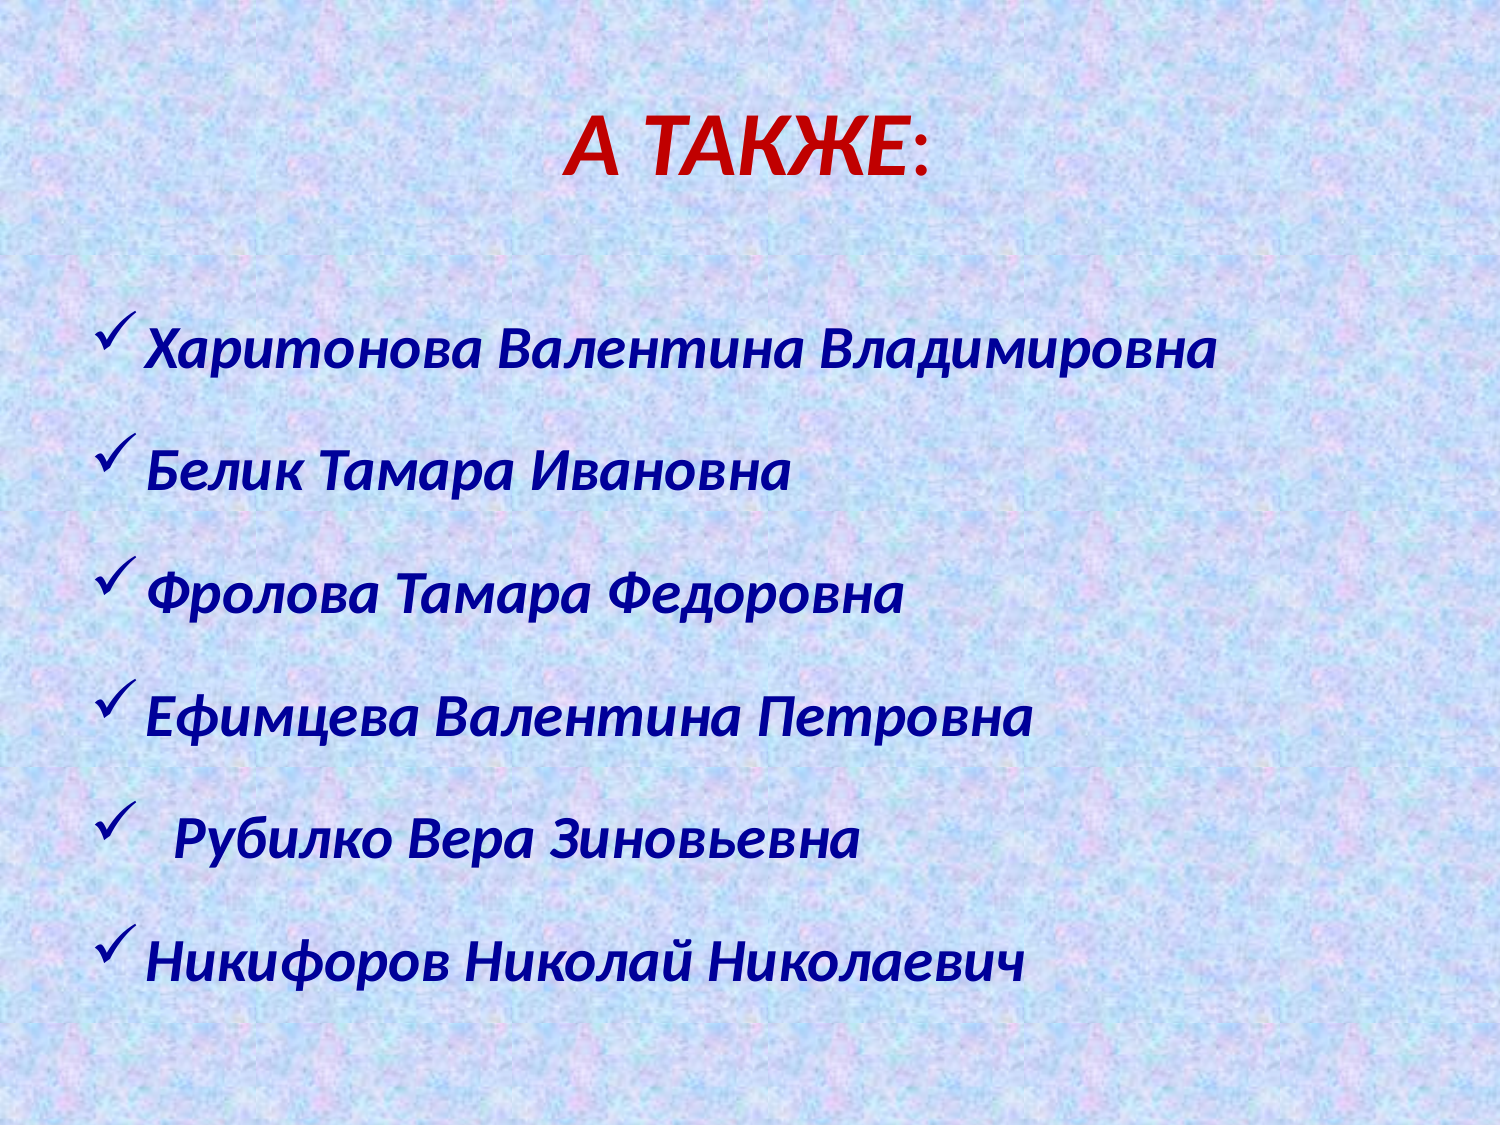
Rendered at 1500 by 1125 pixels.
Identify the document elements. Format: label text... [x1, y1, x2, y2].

list Харитонова Валентина Владимировна Белик Тамара Ивановна Фролова Тамара Федоровна Ефимцева Валентина Петровна Рубилко Вера Зиновьевна Никифоров Николай Николаевич [75, 262, 1425, 1005]
title А ТАКЖЕ: [75, 45, 1425, 233]
picture [0, 0, 1500, 1125]
